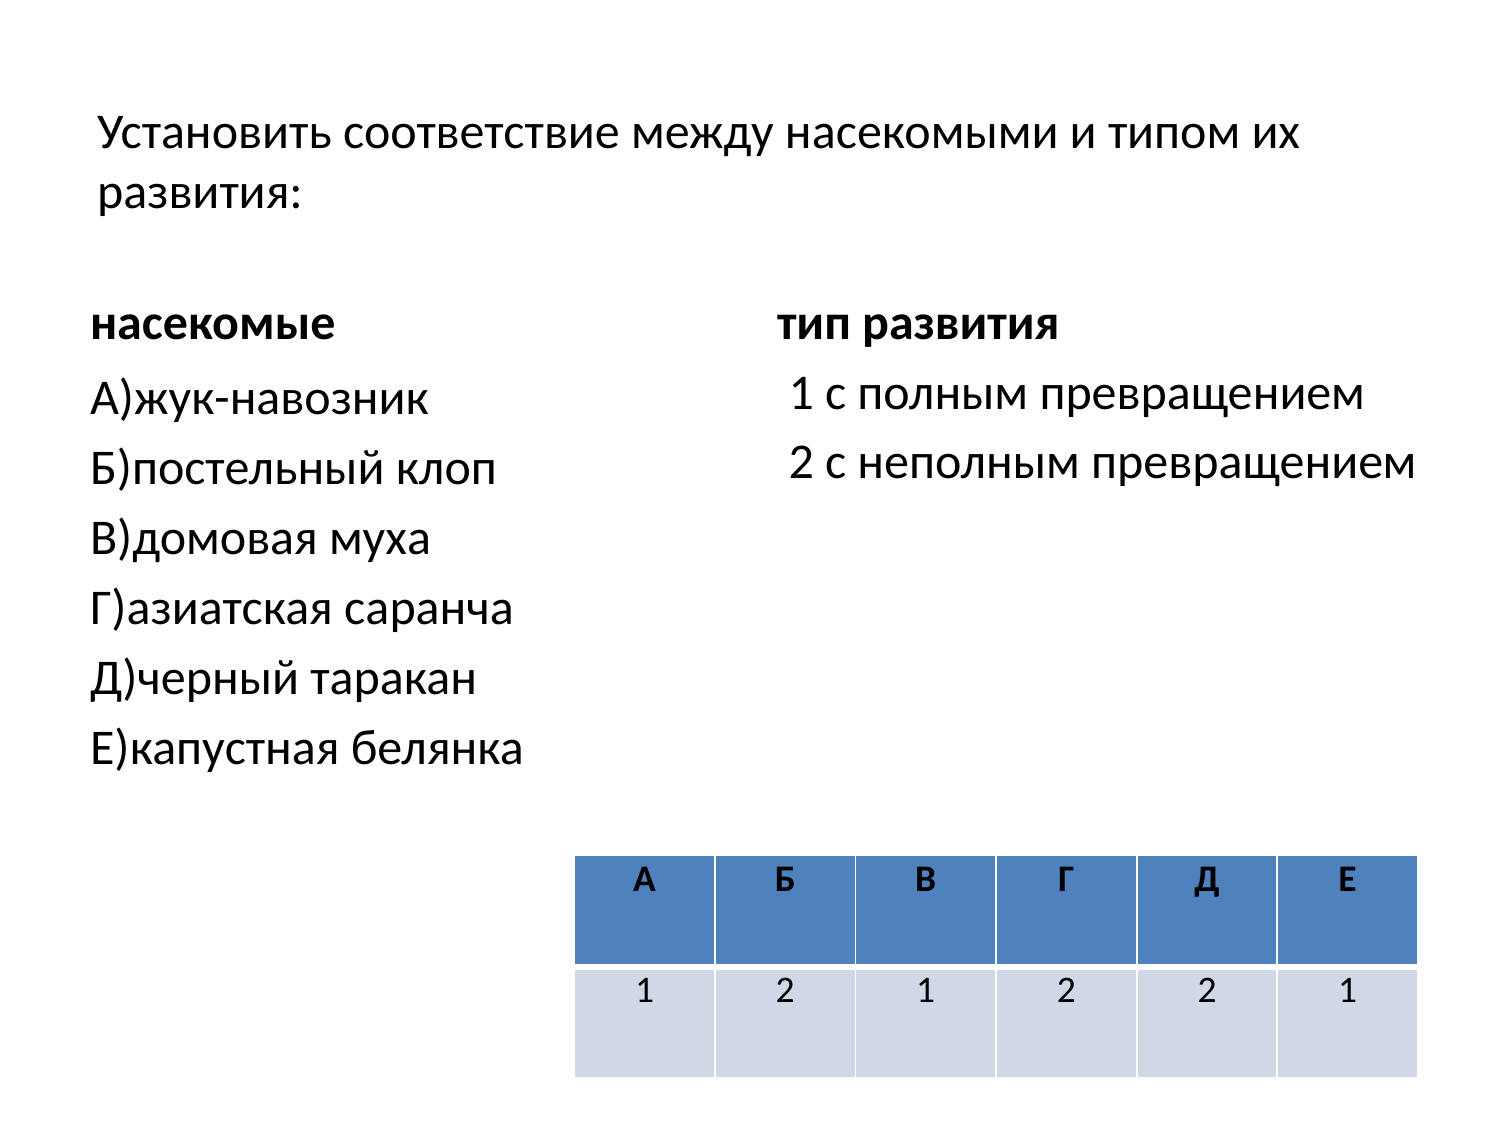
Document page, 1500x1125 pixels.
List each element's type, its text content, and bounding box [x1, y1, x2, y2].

table_cell 1 [575, 970, 714, 1077]
table_header Д [1138, 856, 1276, 964]
table_cell 2 [716, 970, 855, 1077]
list 1 с полным превращением 2 с неполным превращением [773, 351, 1437, 1000]
list тип развития [761, 251, 1425, 357]
list А)жук-навозник Б)постельный клоп В)домовая муха Г)азиатская саранча Д)черный таракан Е)капустная белянка [75, 356, 738, 1005]
table_cell 2 [997, 970, 1136, 1077]
table_header А [575, 856, 714, 964]
table_header Г [997, 856, 1136, 964]
table_header В [856, 856, 995, 964]
table_cell 2 [1138, 970, 1276, 1077]
table_cell 1 [856, 970, 995, 1077]
table_cell 1 [1278, 970, 1417, 1077]
table_header Е [1278, 856, 1417, 964]
list насекомые [75, 251, 738, 356]
table_header Б [716, 856, 855, 964]
title Установить соответствие между насекомыми и типом их развития: [82, 70, 1442, 247]
